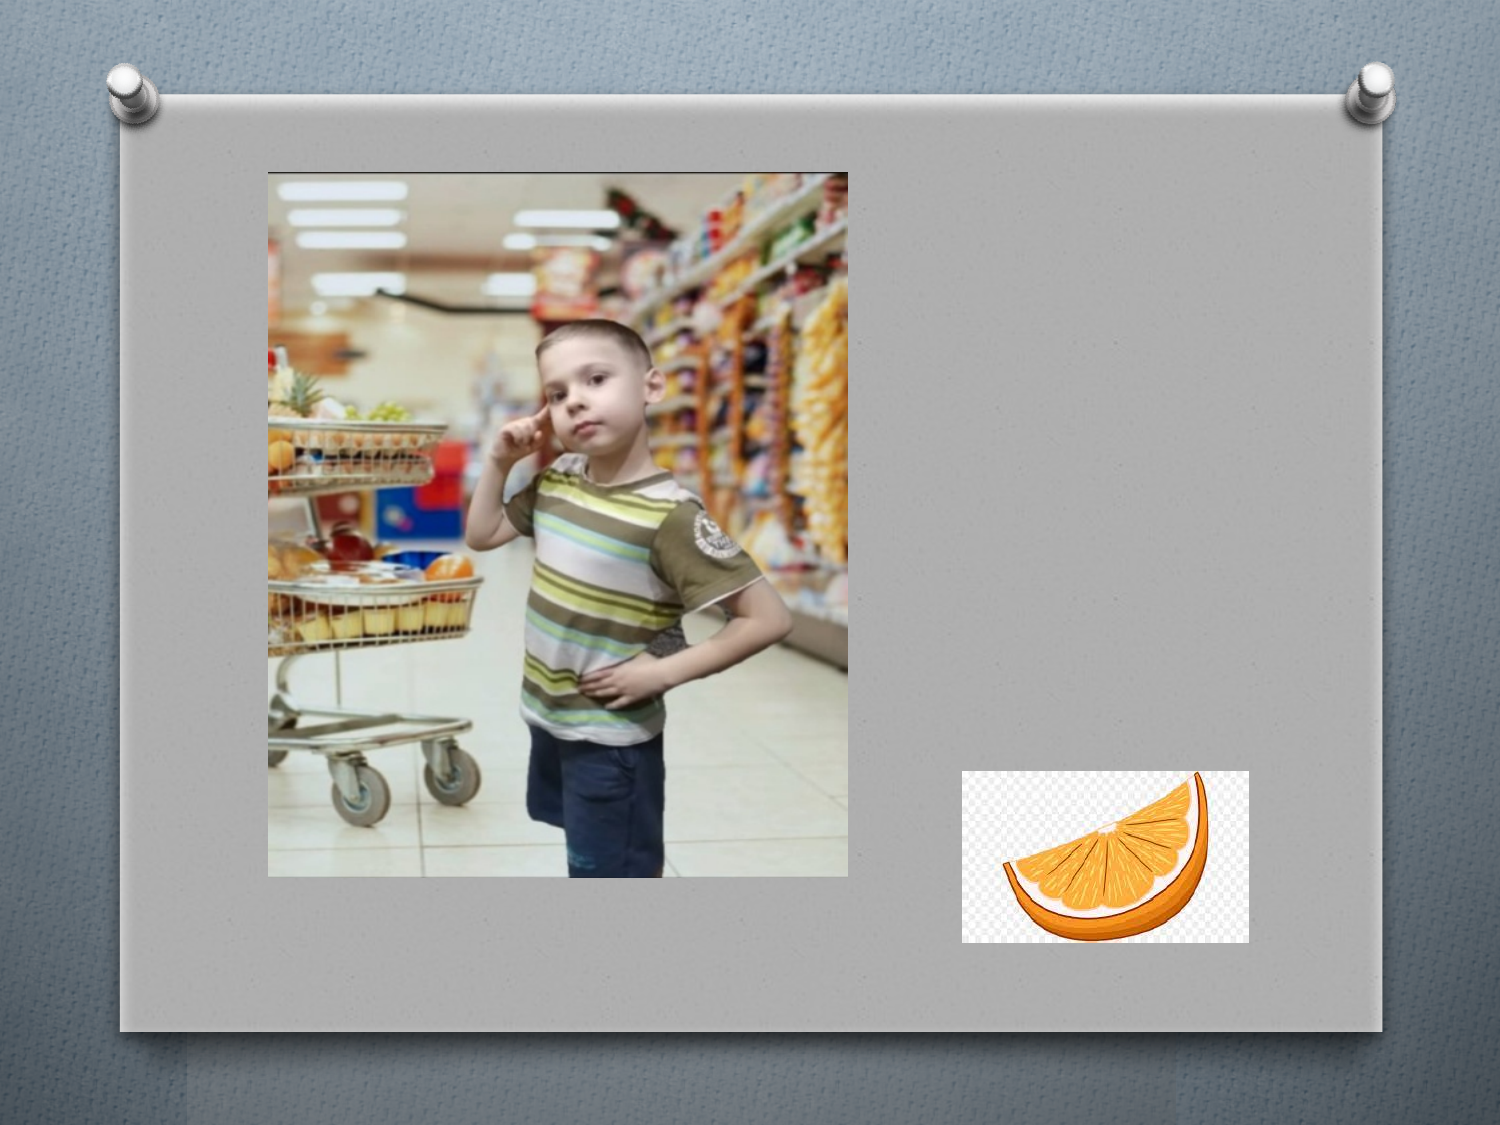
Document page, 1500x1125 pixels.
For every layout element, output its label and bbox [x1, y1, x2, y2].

picture [268, 172, 849, 879]
picture [75, 29, 198, 153]
picture [1317, 35, 1439, 156]
picture [962, 771, 1250, 943]
